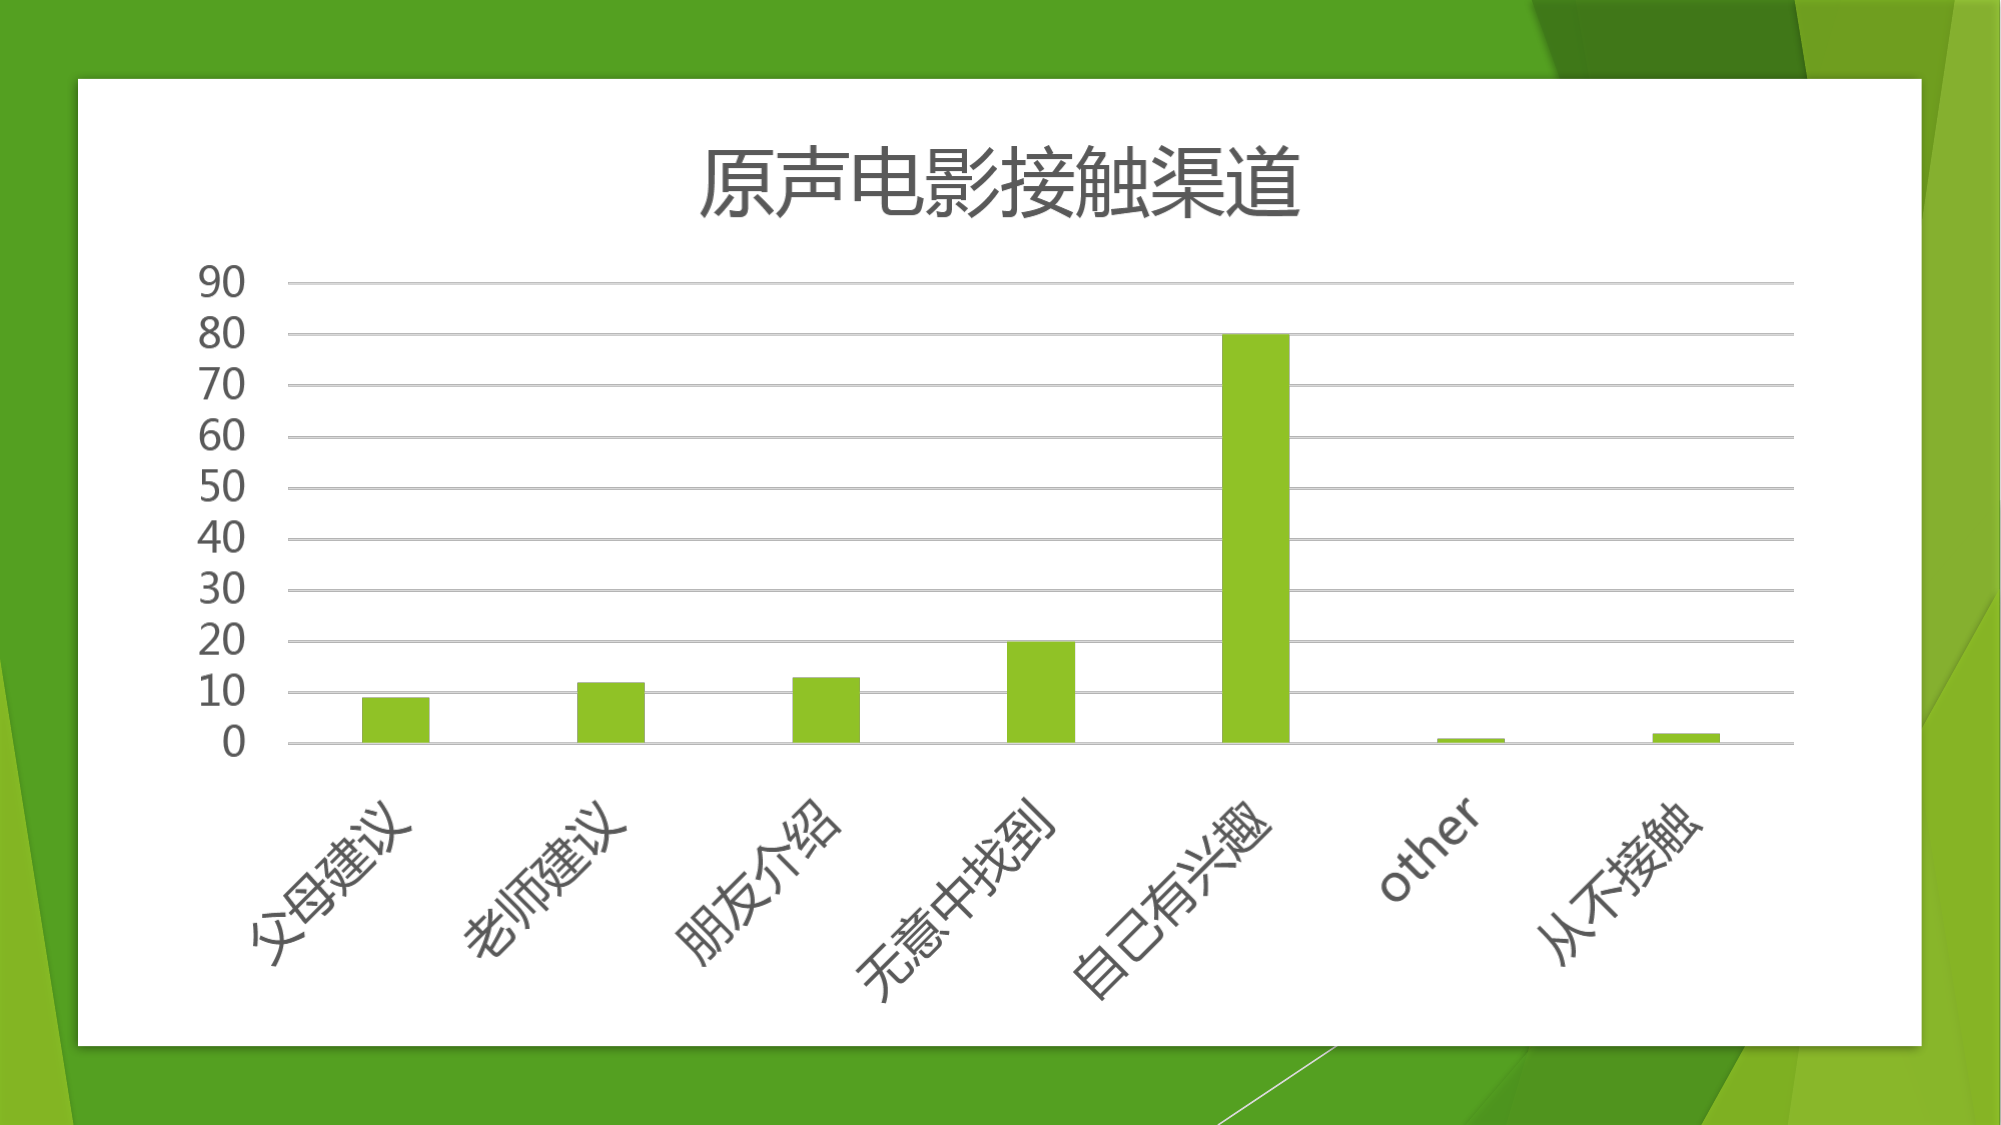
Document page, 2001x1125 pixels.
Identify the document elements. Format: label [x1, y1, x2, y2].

picture [183, 98, 1817, 1031]
text_box [0, 0, 2000, 1125]
